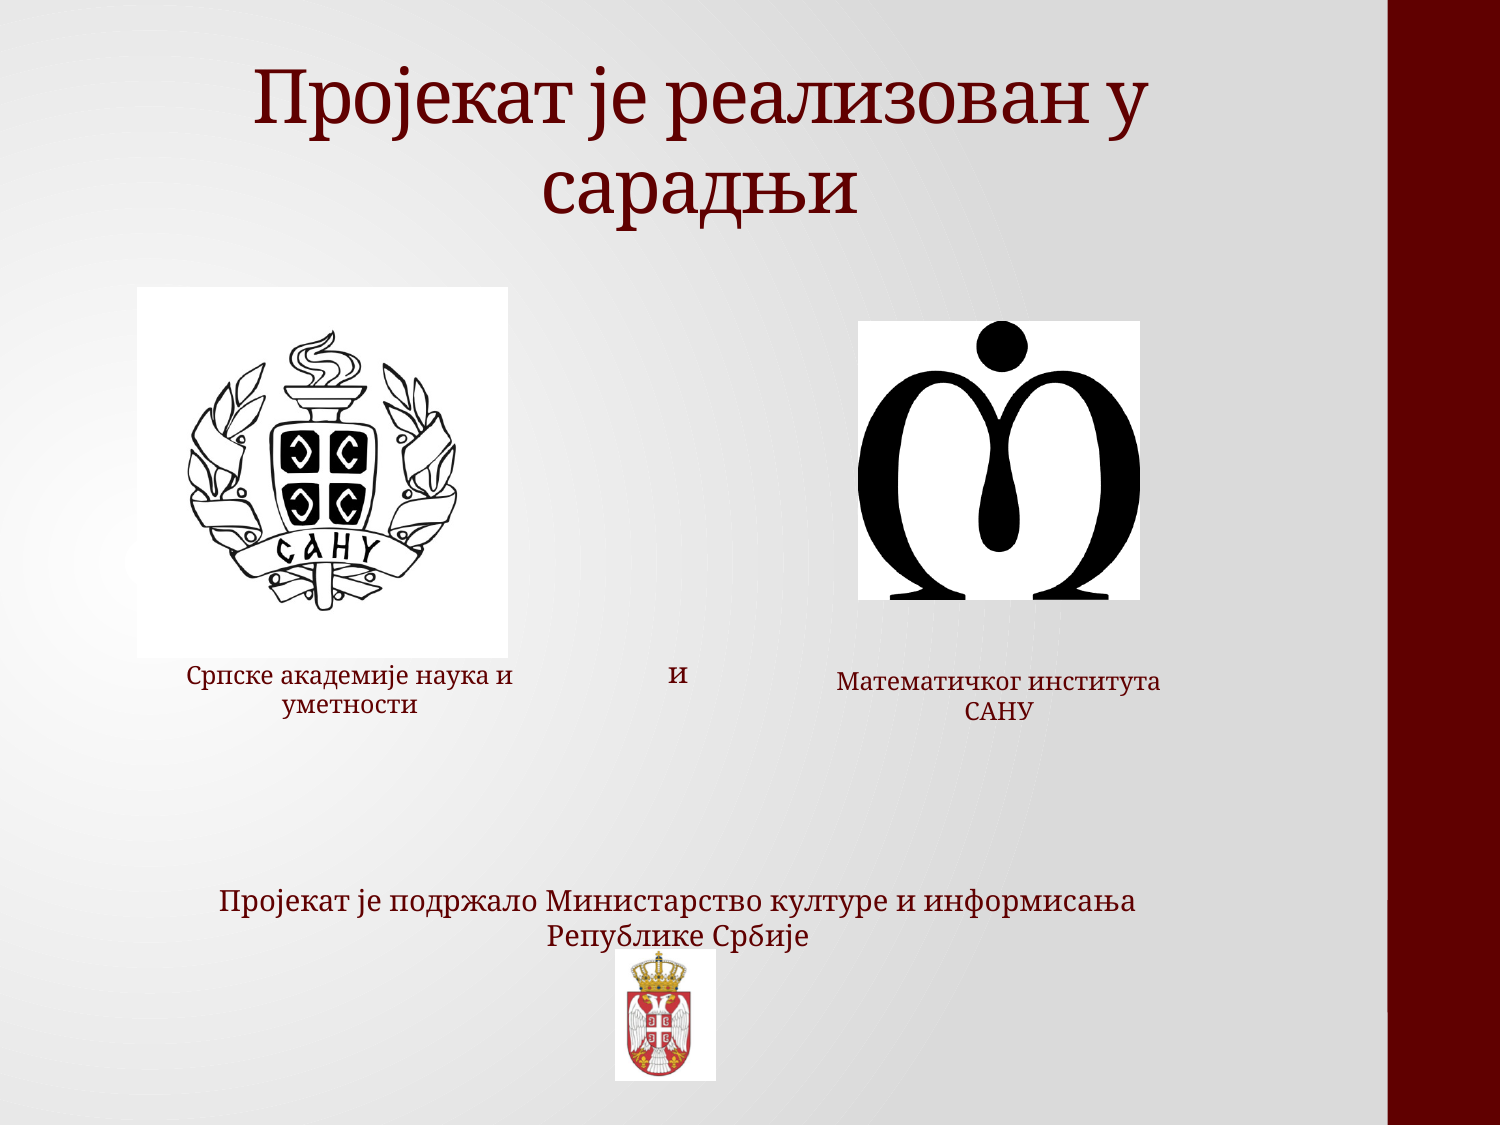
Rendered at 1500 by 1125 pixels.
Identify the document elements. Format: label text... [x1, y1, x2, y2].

title Пројекат је реализован у сарадњи [75, 45, 1325, 233]
picture [857, 320, 1141, 601]
text_box Математичког института САНУ [792, 657, 1206, 733]
picture [136, 286, 509, 659]
text_box Пројекат је подржало Министарство културе и информисања Републике Србије [128, 874, 1229, 960]
picture [615, 949, 717, 1082]
text_box и [615, 646, 741, 697]
text_box Српске академије наука и уметности [137, 651, 563, 727]
